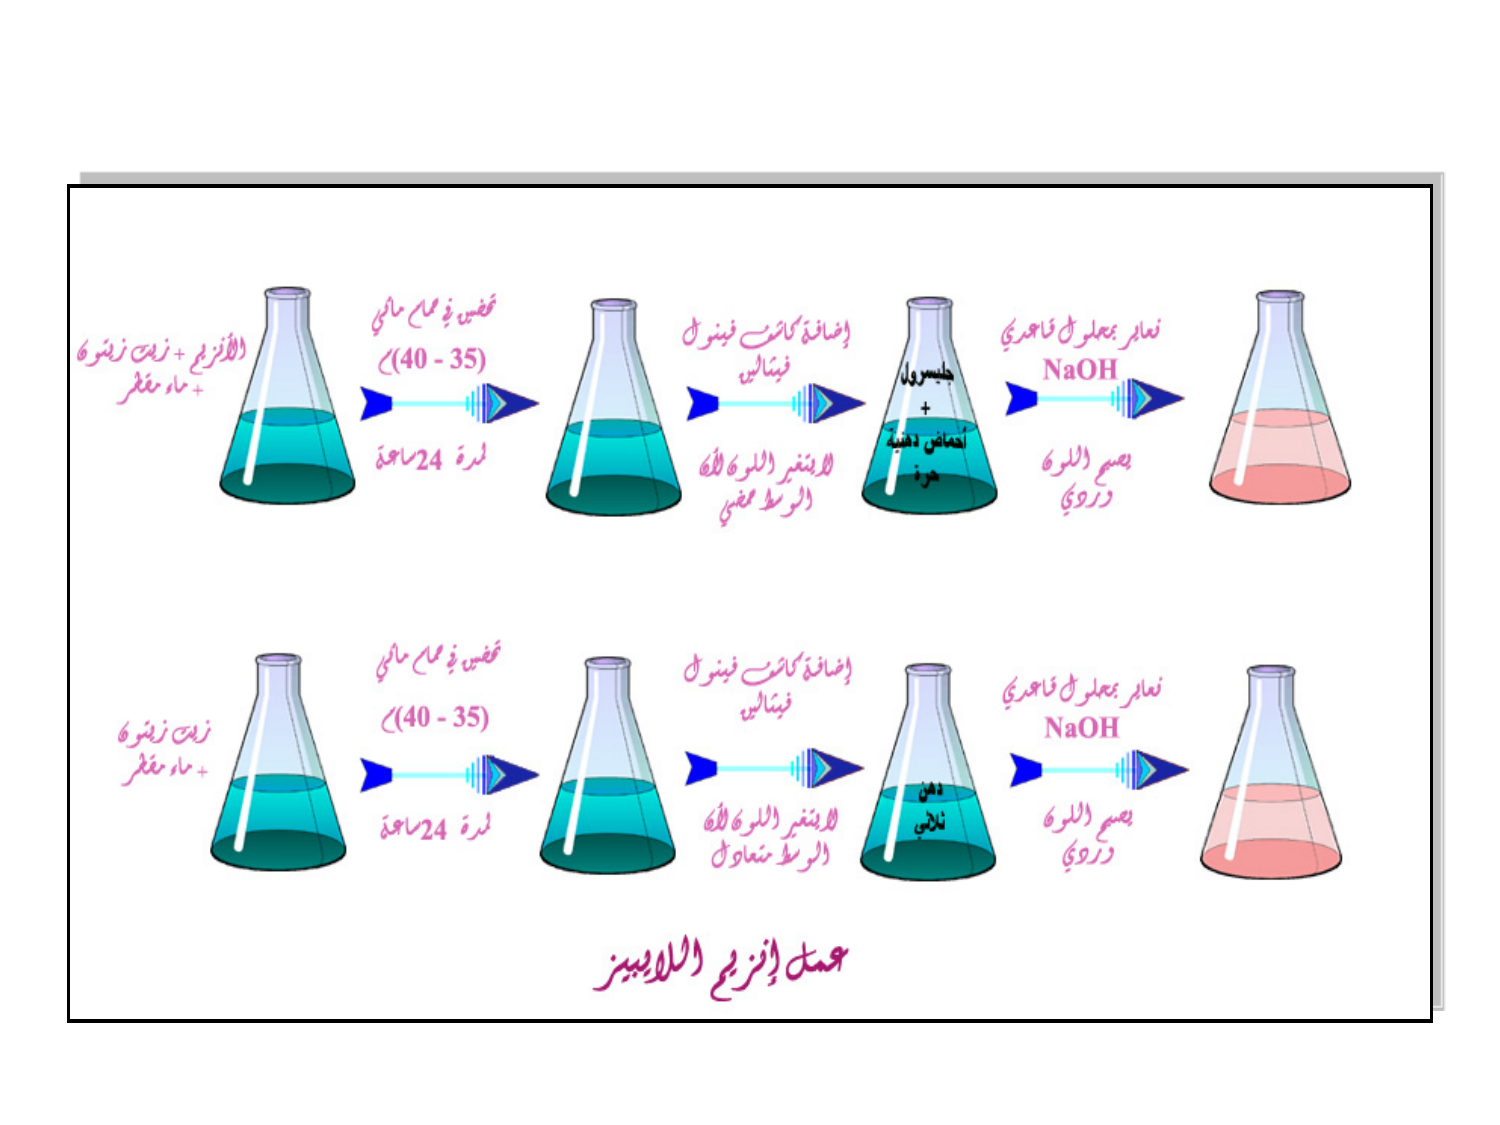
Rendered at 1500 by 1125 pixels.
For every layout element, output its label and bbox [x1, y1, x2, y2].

picture [70, 187, 1430, 1020]
